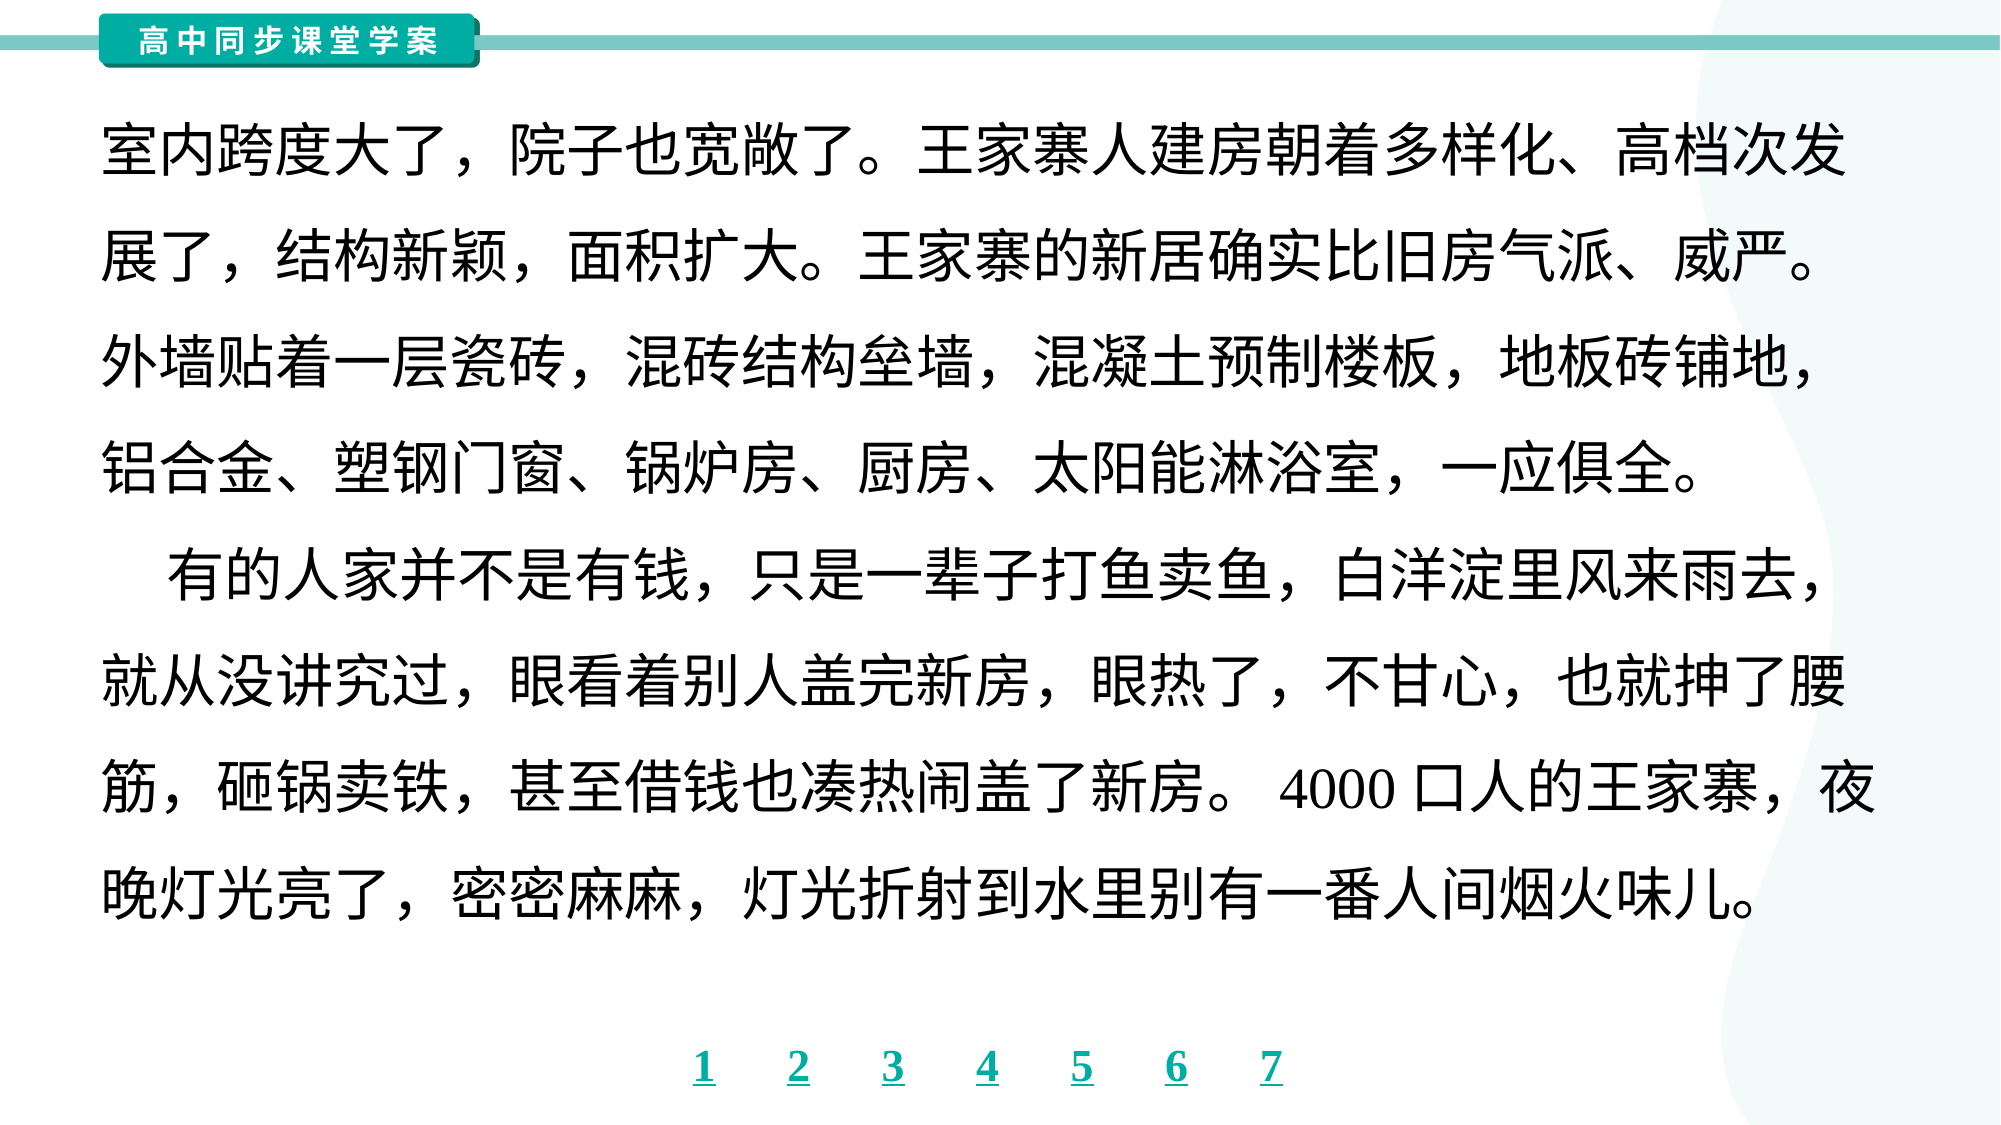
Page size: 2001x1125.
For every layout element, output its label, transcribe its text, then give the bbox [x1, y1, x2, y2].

picture [0, 0, 2000, 1125]
text_box 室内跨度大了，院子也宽敞了。王家寨人建房朝着多样化、高档次发 展了，结构新颖，面积扩大。王家寨的新居确实比旧房气派、威严。 外墙贴着一层瓷砖，混砖结构垒墙，混凝土预制楼板，地板砖铺地， 铝合金、塑钢门窗、锅炉房、厨房、太阳能淋浴室，一应俱全。 有的人家并不是有钱，只是一辈子打鱼卖鱼，白洋淀里风来雨去， 就从没讲究过，眼看着别人盖完新房，眼热了，不甘心，也就抻了腰 筋，砸锅卖铁，甚至借钱也凑热闹盖了新房。4000口人的王家寨，夜 晚灯光亮了，密密麻麻，灯光折射到水里别有一番人间烟火味儿。 [100, 76, 1899, 927]
